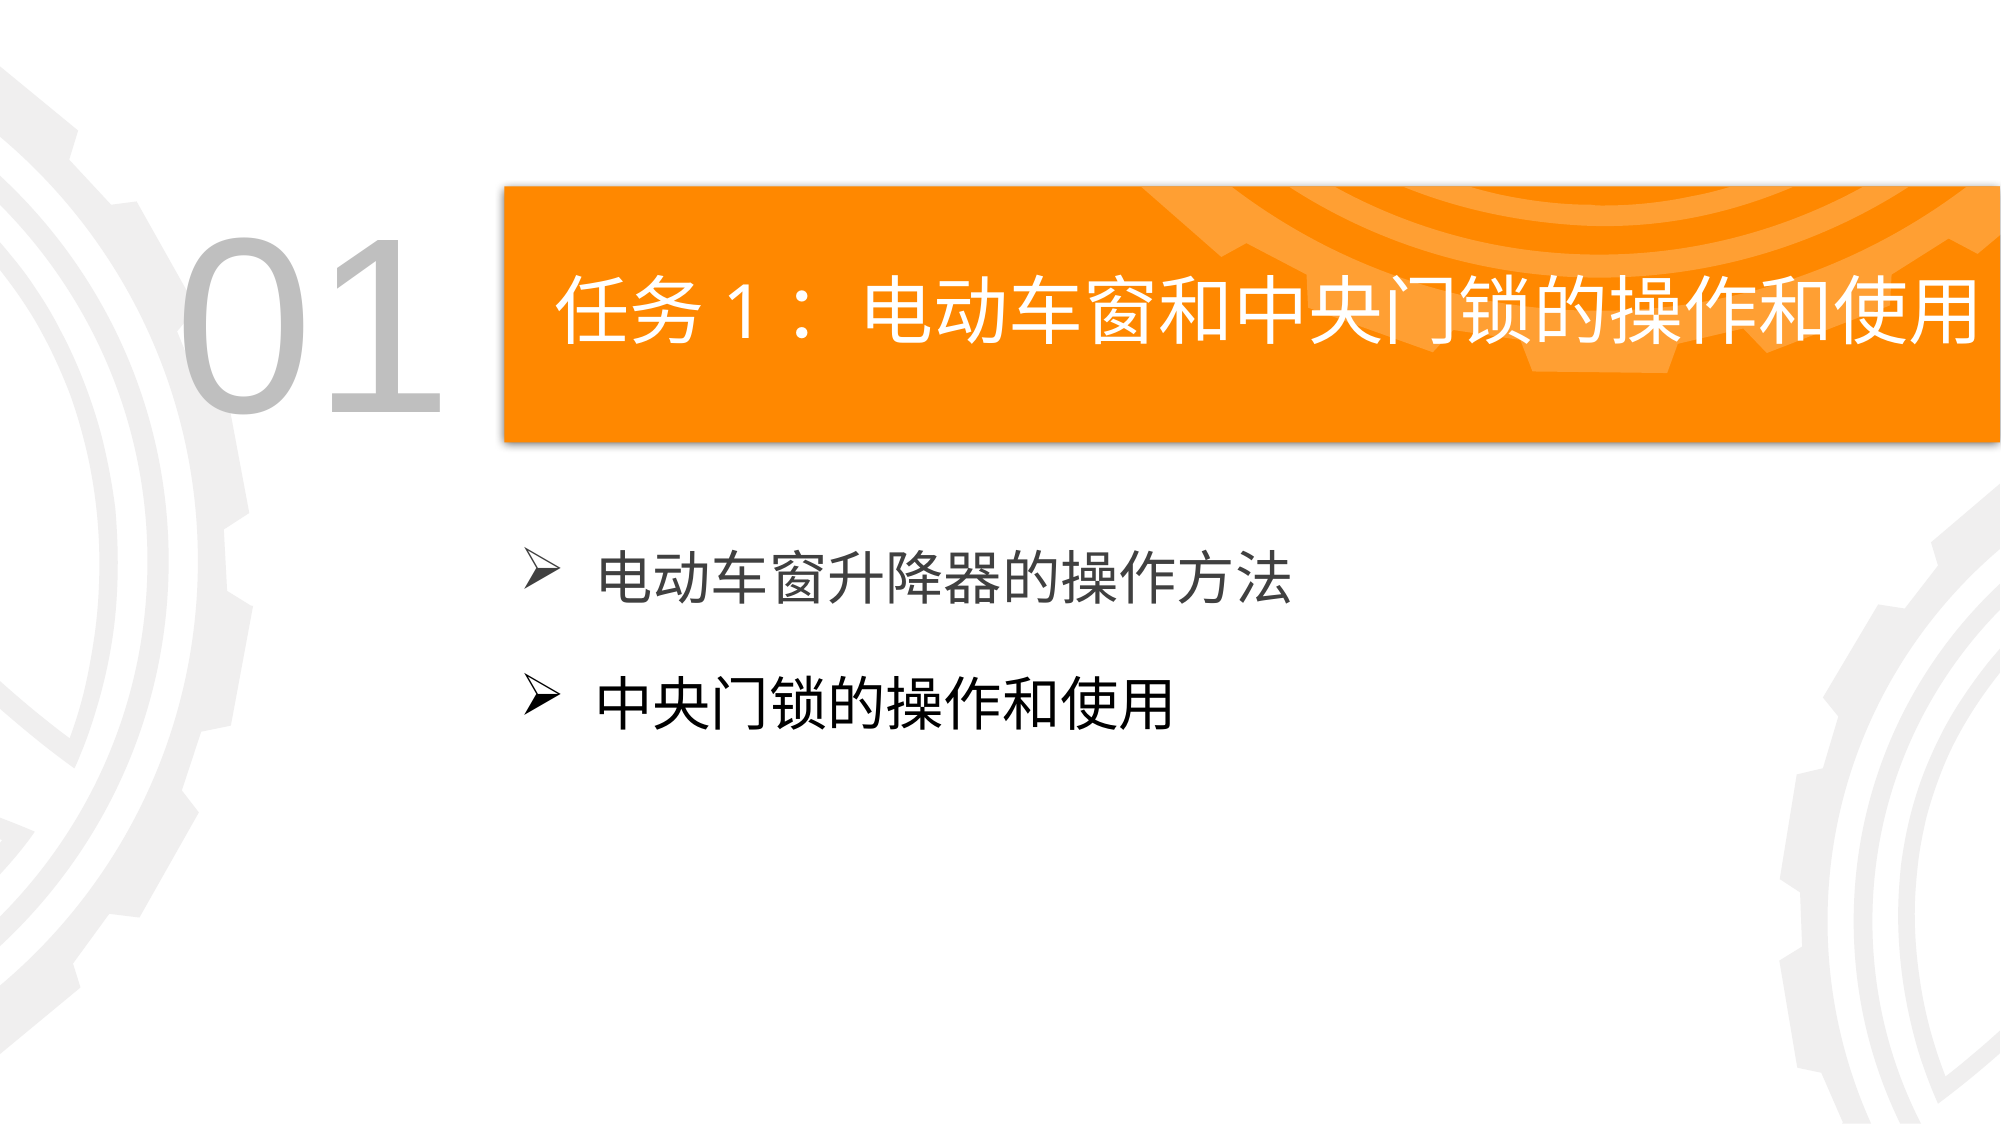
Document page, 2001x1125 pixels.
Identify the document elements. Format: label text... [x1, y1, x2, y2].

list 电动车窗升降器的操作方法 中央门锁的操作和使用 [504, 498, 1765, 833]
title 任务1：电动车窗和中央门锁的操作和使用 [539, 211, 2000, 418]
text_box 01 [159, 155, 505, 471]
